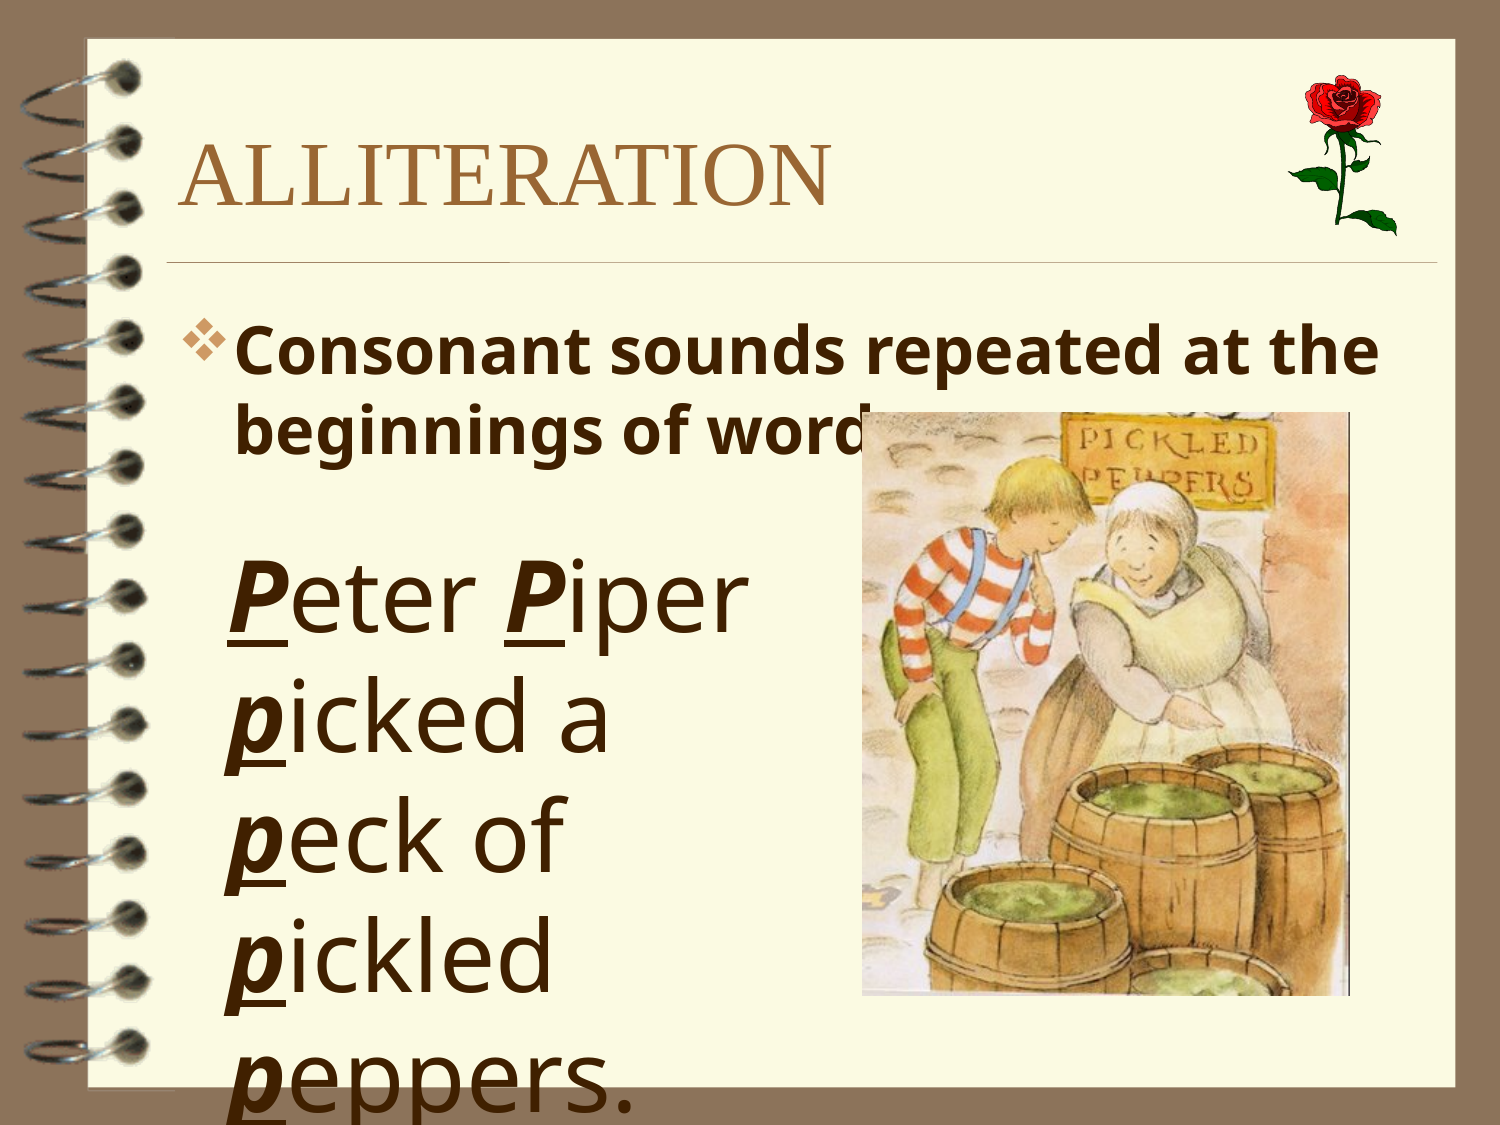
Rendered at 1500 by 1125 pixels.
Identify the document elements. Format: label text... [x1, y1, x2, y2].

text_box Peter Piper picked a peck of pickled peppers. [212, 525, 813, 1125]
picture [0, 0, 175, 1125]
picture [862, 412, 1351, 996]
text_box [1287, 74, 1398, 237]
title ALLITERATION [162, 74, 1438, 263]
list Consonant sounds repeated at the beginnings of words [162, 299, 1438, 501]
